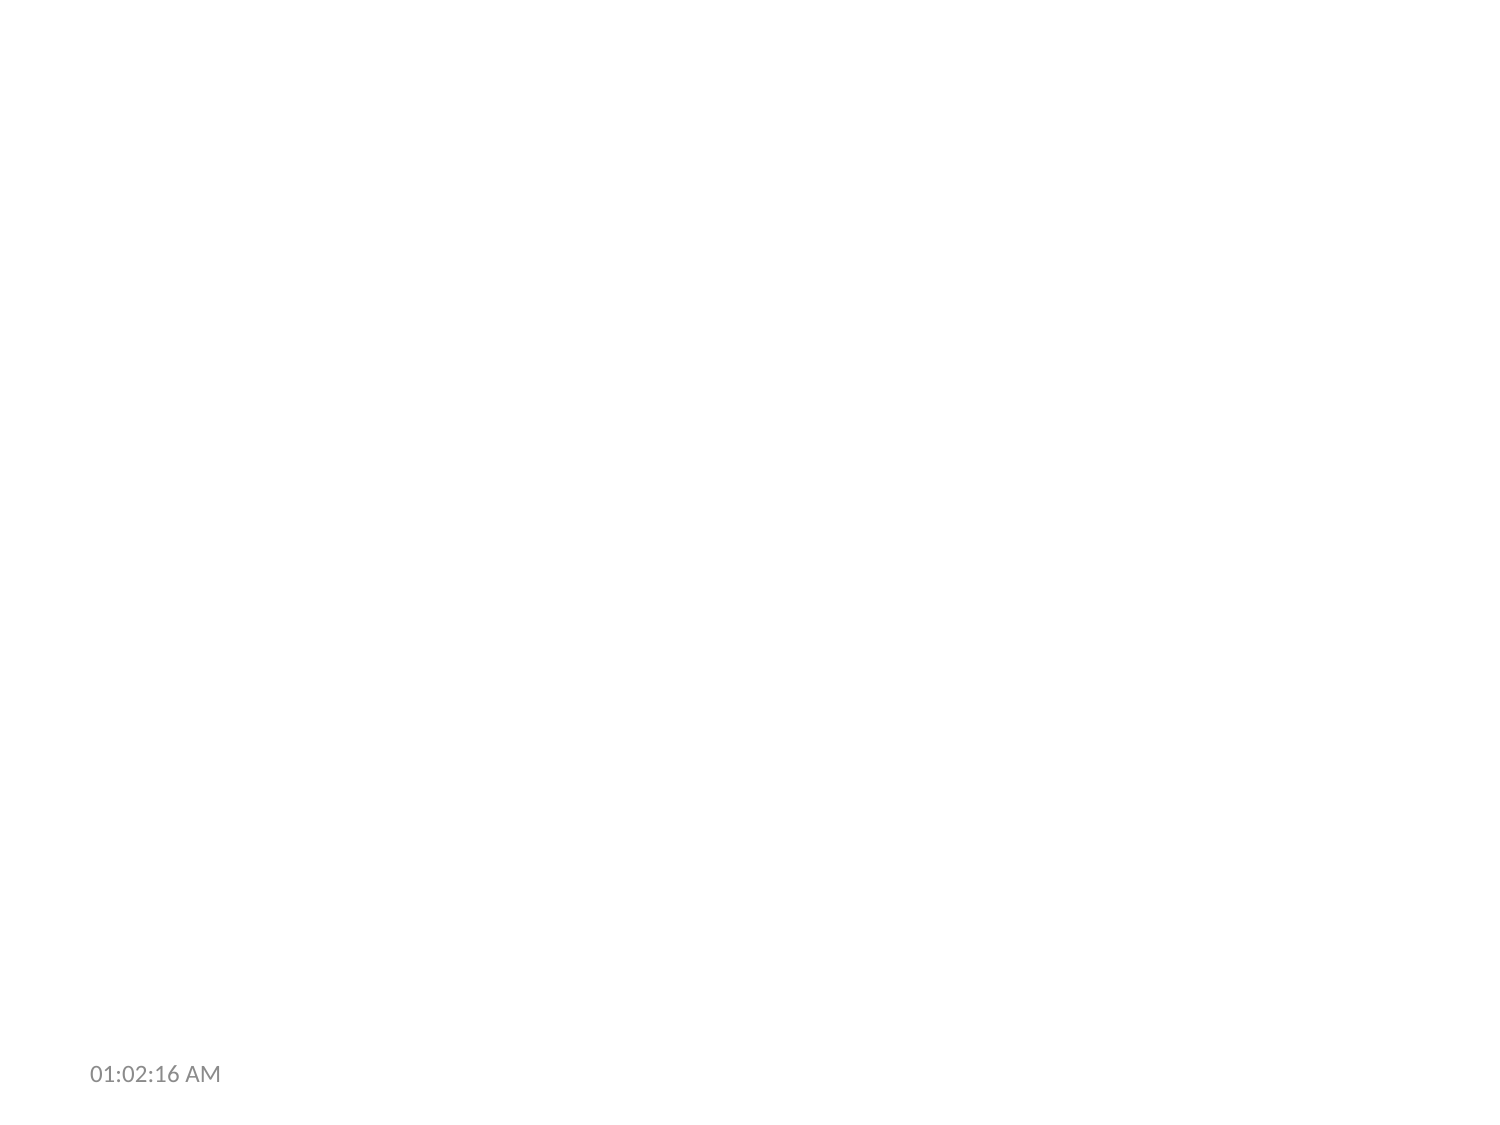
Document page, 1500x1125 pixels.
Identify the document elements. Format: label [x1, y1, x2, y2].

slide_number [75, 1042, 425, 1103]
